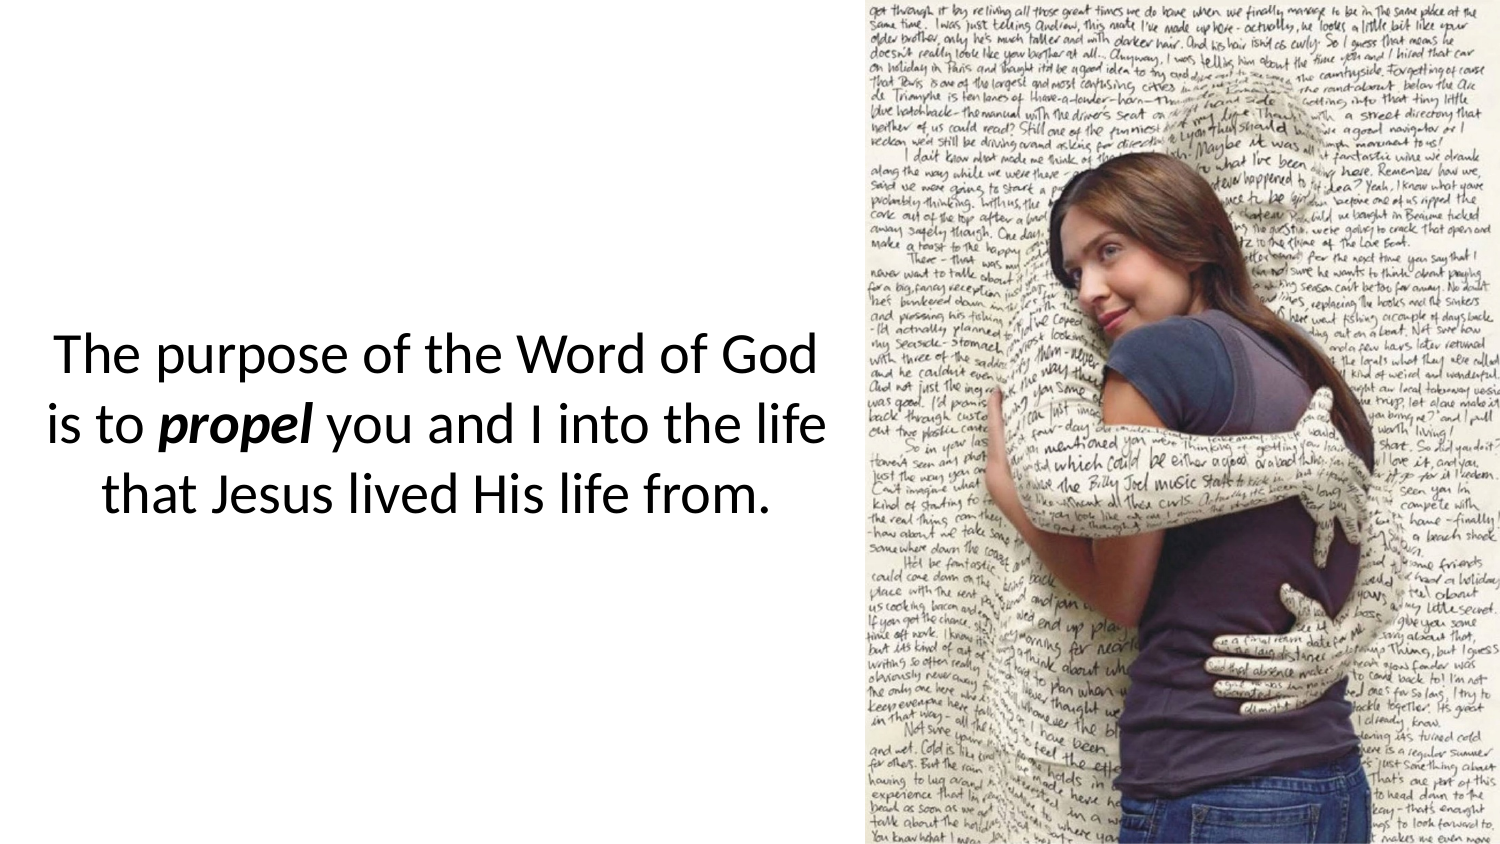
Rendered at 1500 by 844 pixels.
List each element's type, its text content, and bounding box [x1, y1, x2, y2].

text_box The purpose of the Word of God is to propel you and I into the life that Jesus lived His life from. [29, 308, 845, 533]
picture [864, 0, 1500, 844]
